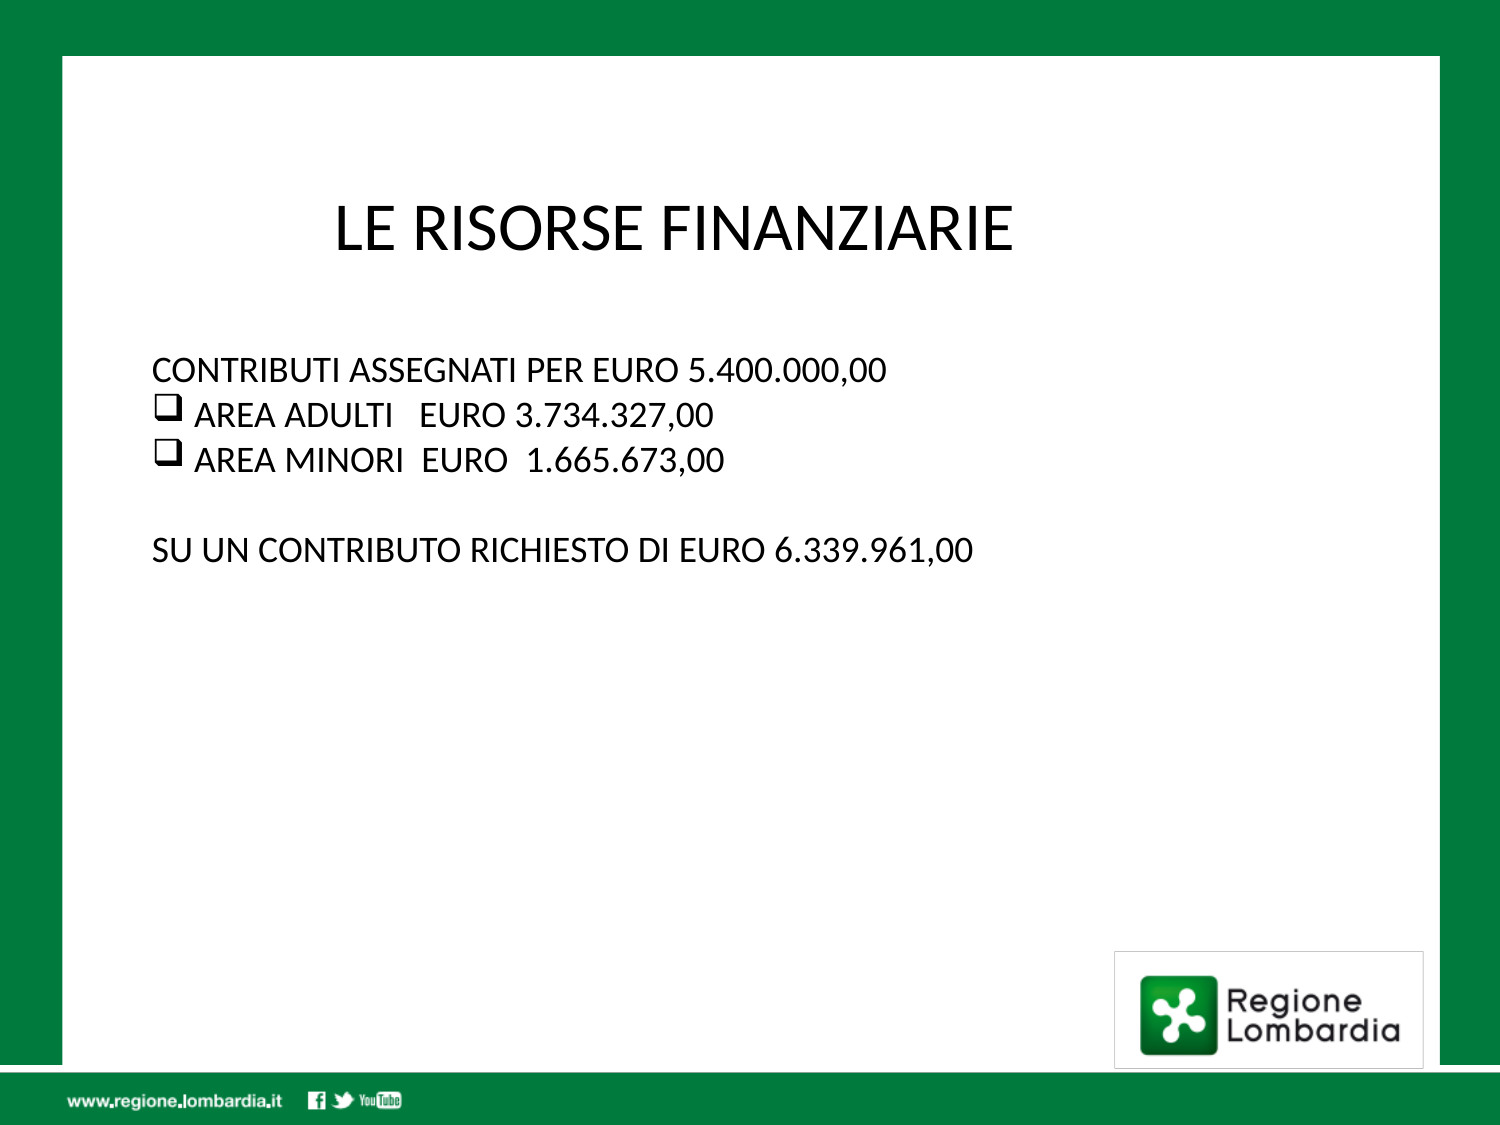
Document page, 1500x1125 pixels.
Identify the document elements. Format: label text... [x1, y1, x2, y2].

title LE RISORSE FINANZIARIE [0, 174, 1350, 315]
list CONTRIBUTI ASSEGNATI PER EURO 5.400.000,00 AREA ADULTI EURO 3.734.327,00 AREA MINORI EURO 1.665.673,00 SU UN CONTRIBUTO RICHIESTO DI EURO 6.339.961,00 [137, 337, 1350, 895]
